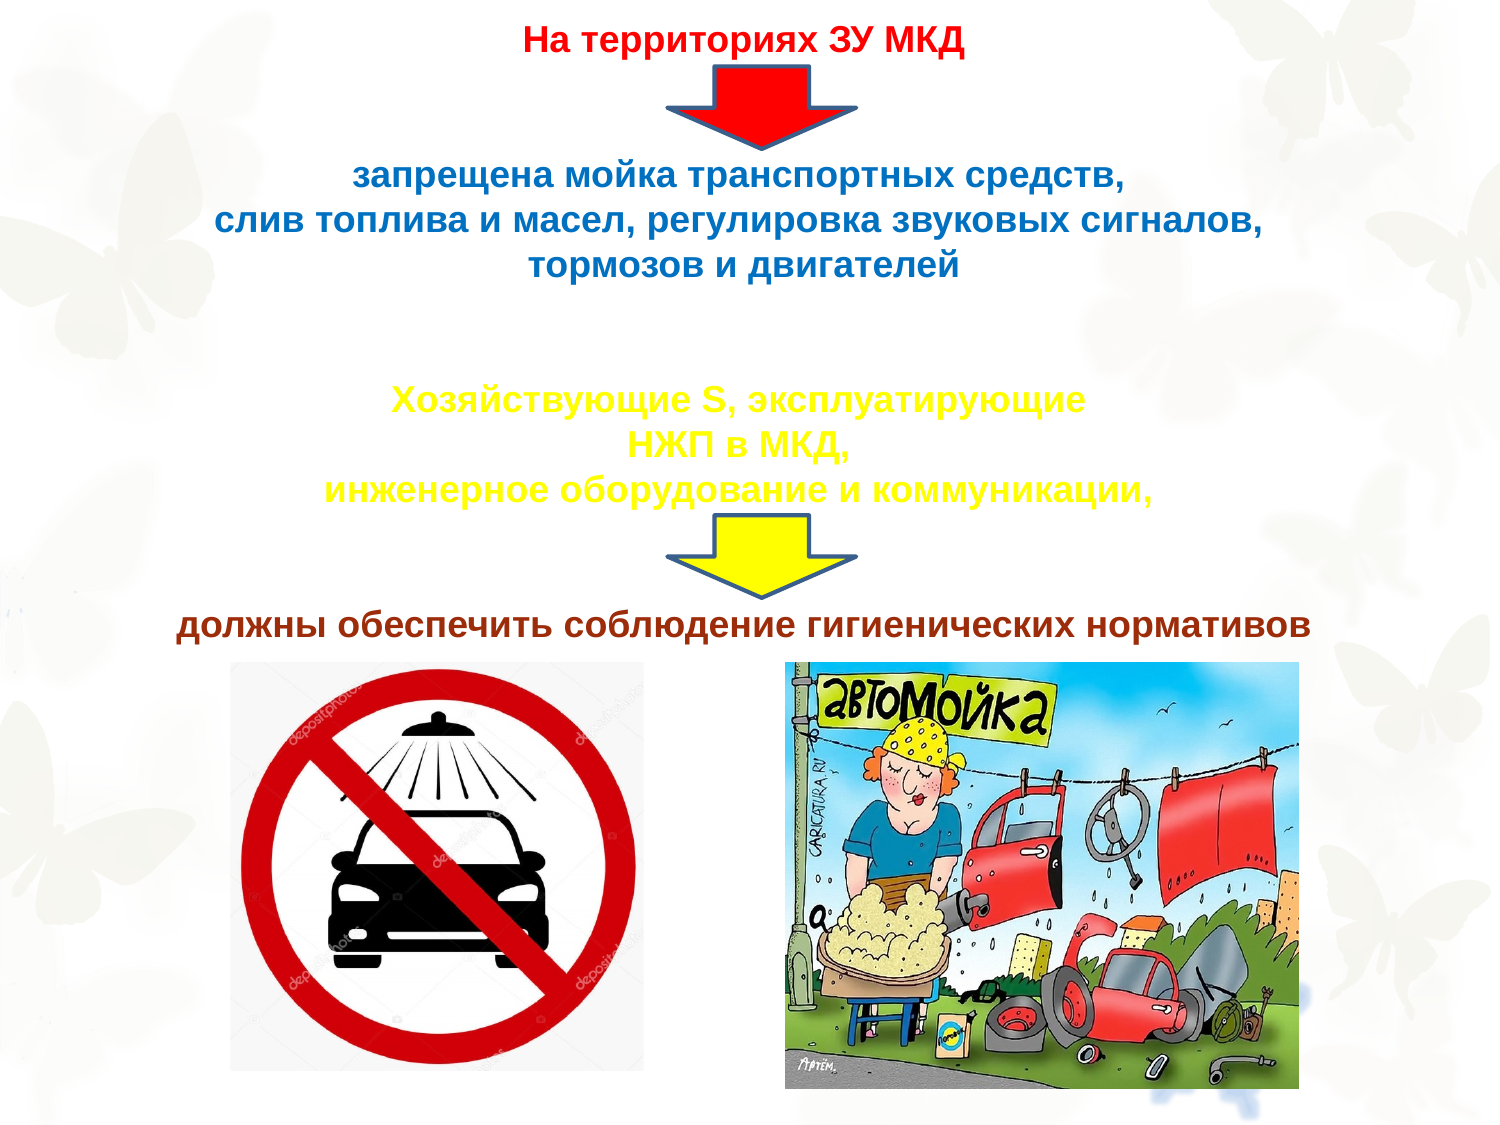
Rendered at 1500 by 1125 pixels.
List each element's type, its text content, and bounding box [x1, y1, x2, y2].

picture [785, 662, 1299, 1089]
picture [229, 662, 644, 1071]
text_box На территориях ЗУ МКД запрещена мойка транспортных средств, слив топлива и масел, регулировка звуковых сигналов, тормозов и двигателей Хозяйствующие S, эксплуатирующие НЖП в МКД, инженерное оборудование и коммуникации, должны обеспечить соблюдение гигиенических нормативов [29, 7, 1459, 653]
text_box [665, 513, 859, 600]
text_box [665, 64, 859, 151]
